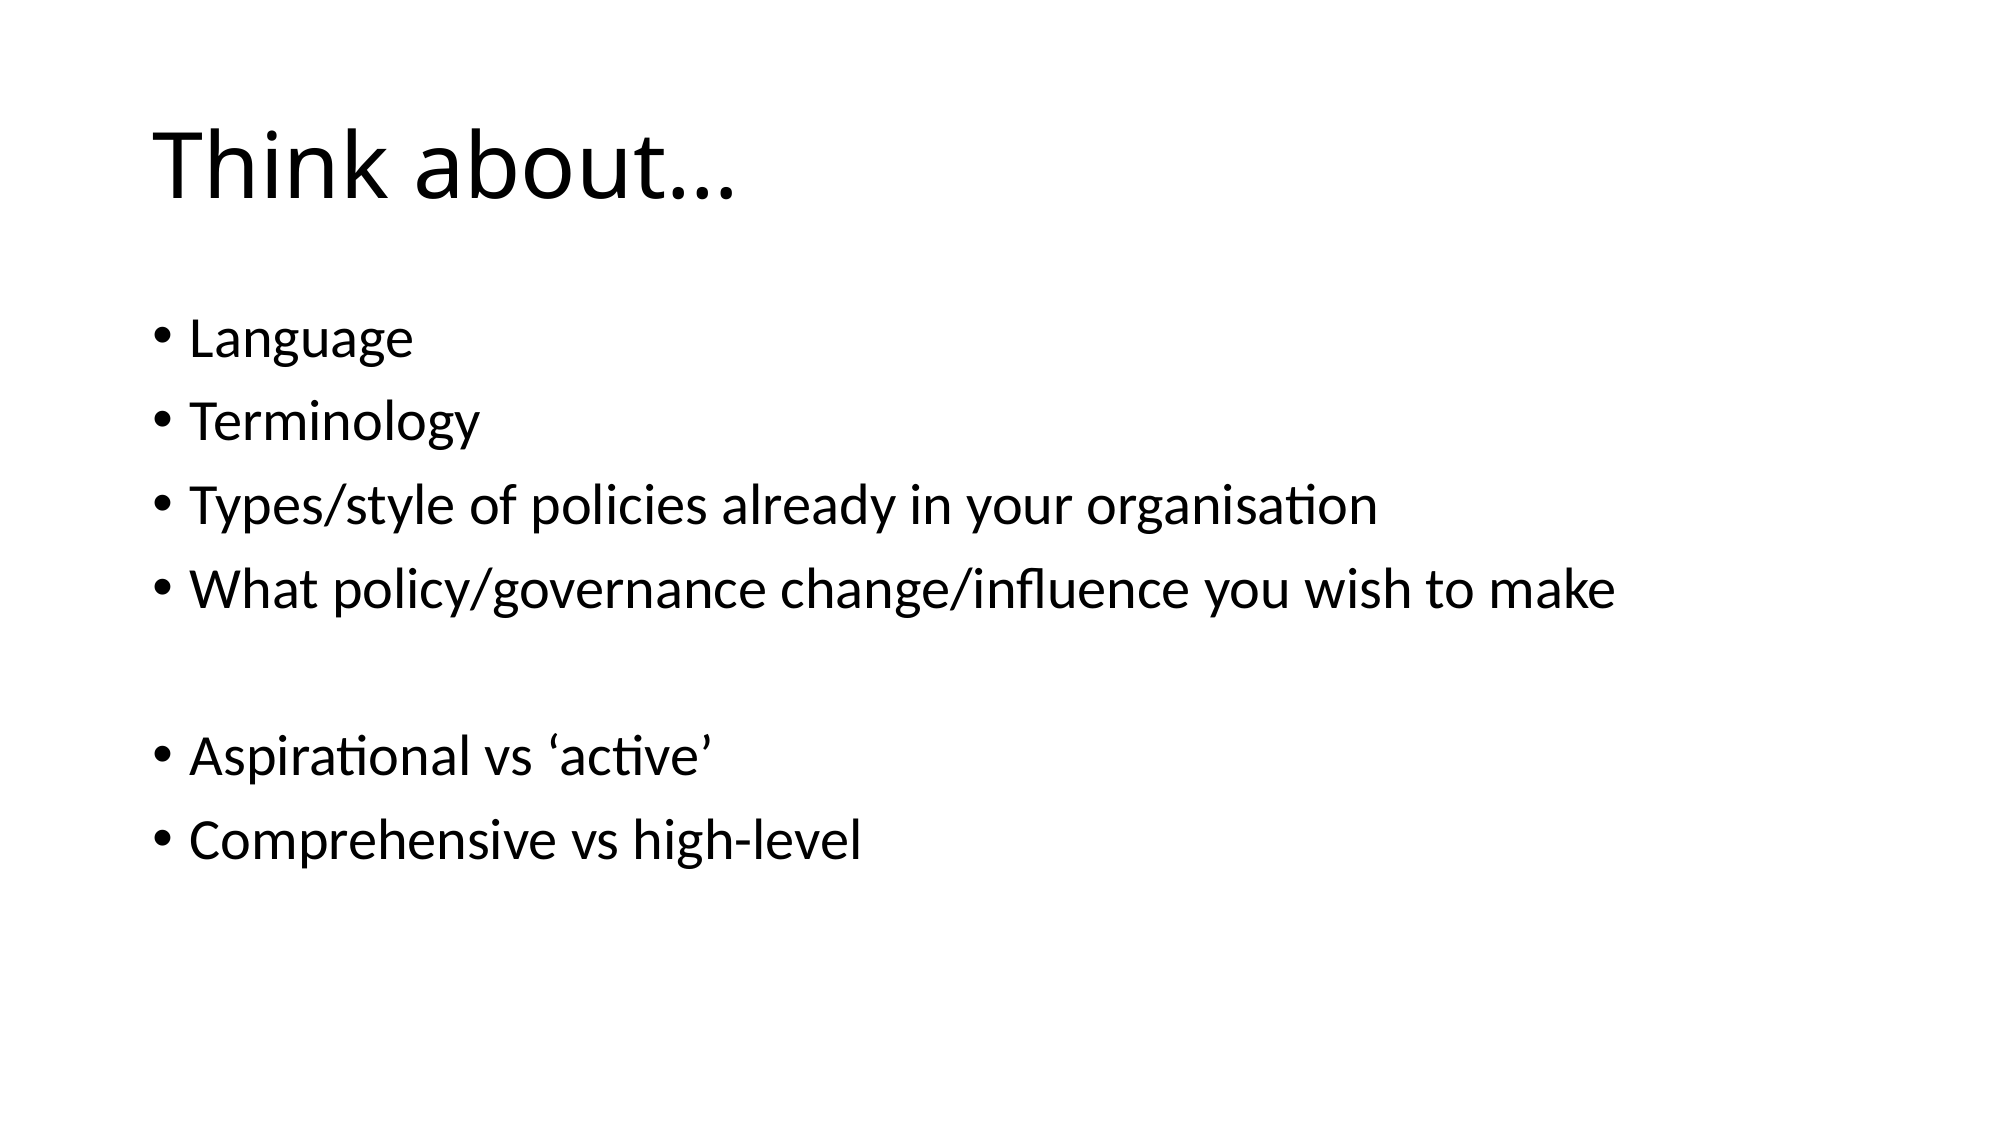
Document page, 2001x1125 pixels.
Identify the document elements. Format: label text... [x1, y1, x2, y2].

title Think about… [137, 59, 1863, 278]
list Language Terminology Types/style of policies already in your organisation What policy/governance change/influence you wish to make Aspirational vs ‘active’ Comprehensive vs high-level [137, 299, 1863, 1014]
